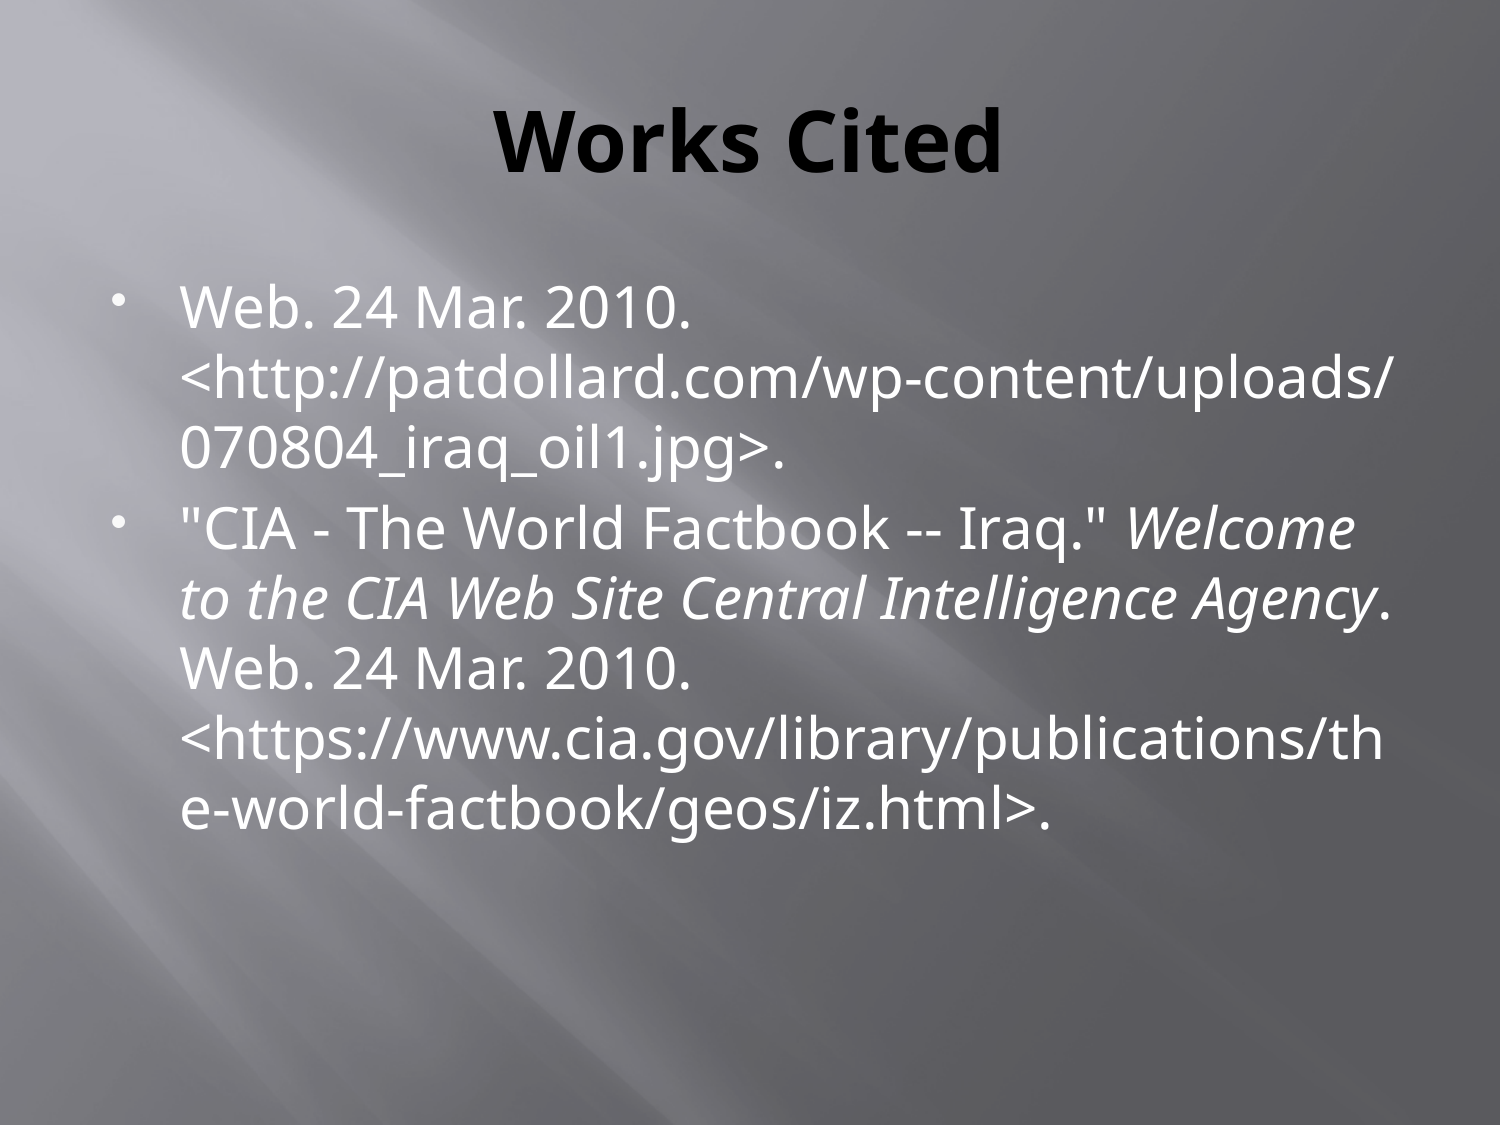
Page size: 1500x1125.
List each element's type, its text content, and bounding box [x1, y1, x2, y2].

list Web. 24 Mar. 2010. <http://patdollard.com/wp-content/uploads/070804_iraq_oil1.jpg>. "CIA - The World Factbook -- Iraq." Welcome to the CIA Web Site Central Intelligence Agency. Web. 24 Mar. 2010. <https://www.cia.gov/library/publications/the-world-factbook/geos/iz.html>. [75, 262, 1425, 1035]
title Works Cited [75, 45, 1425, 233]
